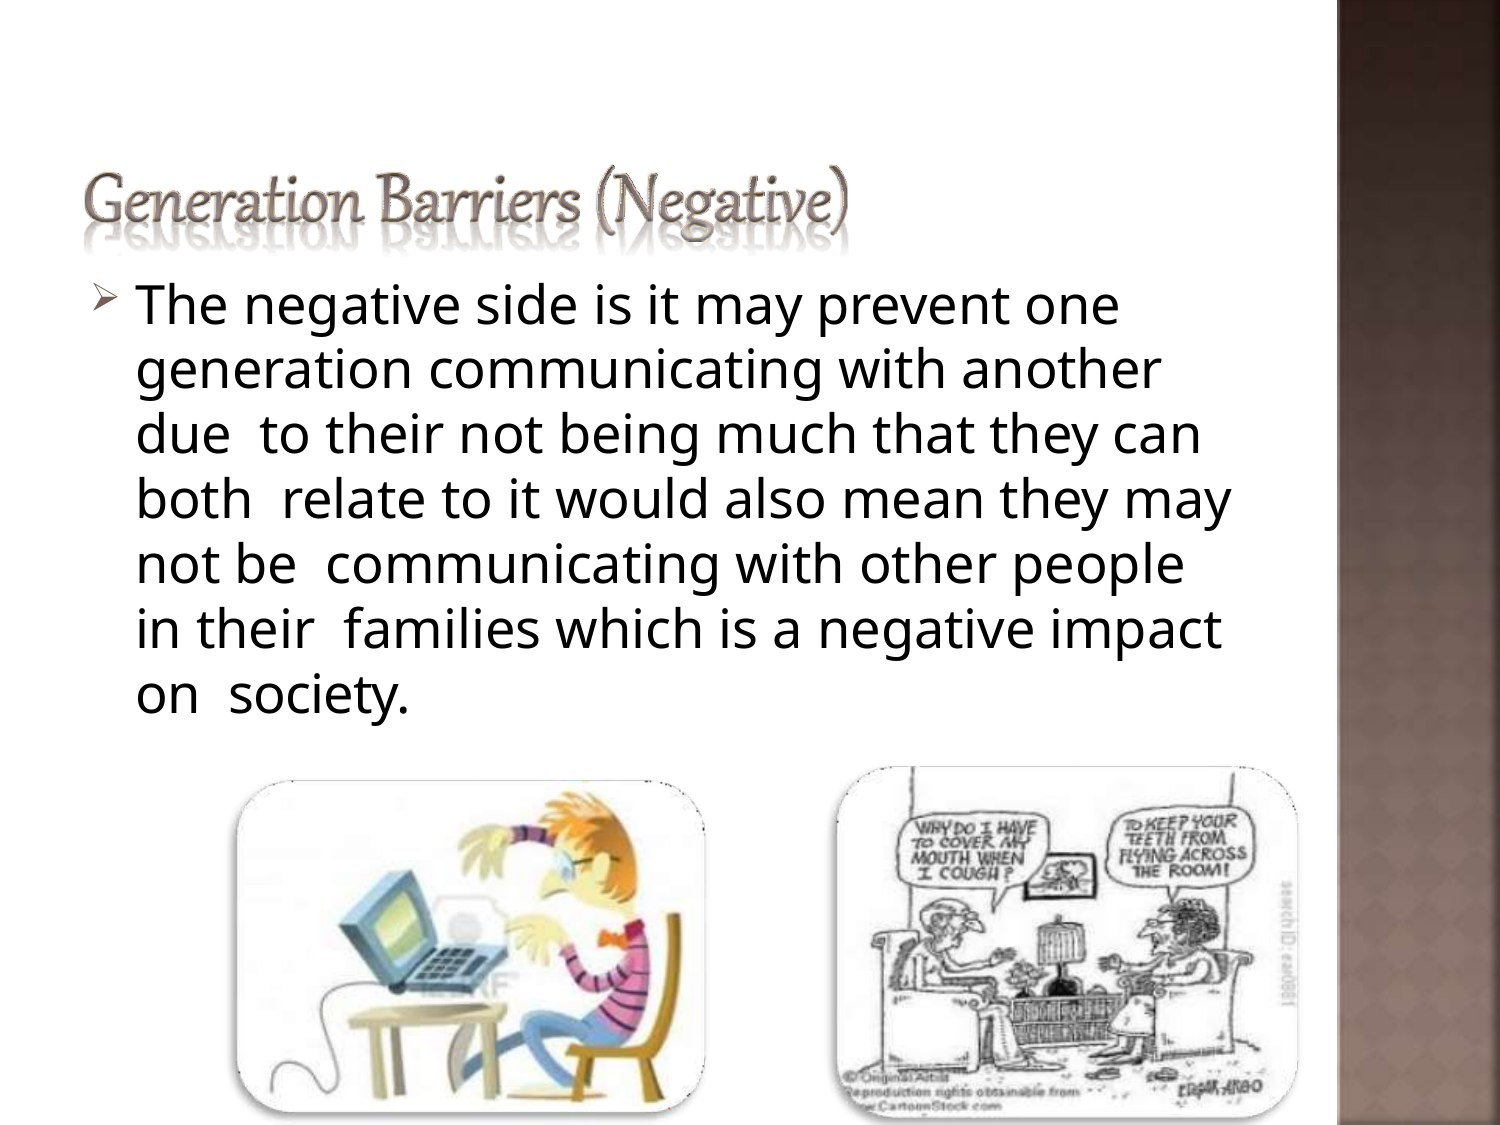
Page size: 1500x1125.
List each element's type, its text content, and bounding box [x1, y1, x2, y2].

text_box [820, 759, 1307, 1125]
text_box [1337, 0, 1500, 1125]
text_box [83, 219, 849, 278]
text_box [220, 773, 714, 1125]
text_box [84, 164, 848, 242]
text_box The negative side is it may prevent one generation communicating with another due to their not being much that they can both relate to it would also mean they may not be communicating with other people in their families which is a negative impact on society. [87, 267, 1238, 725]
